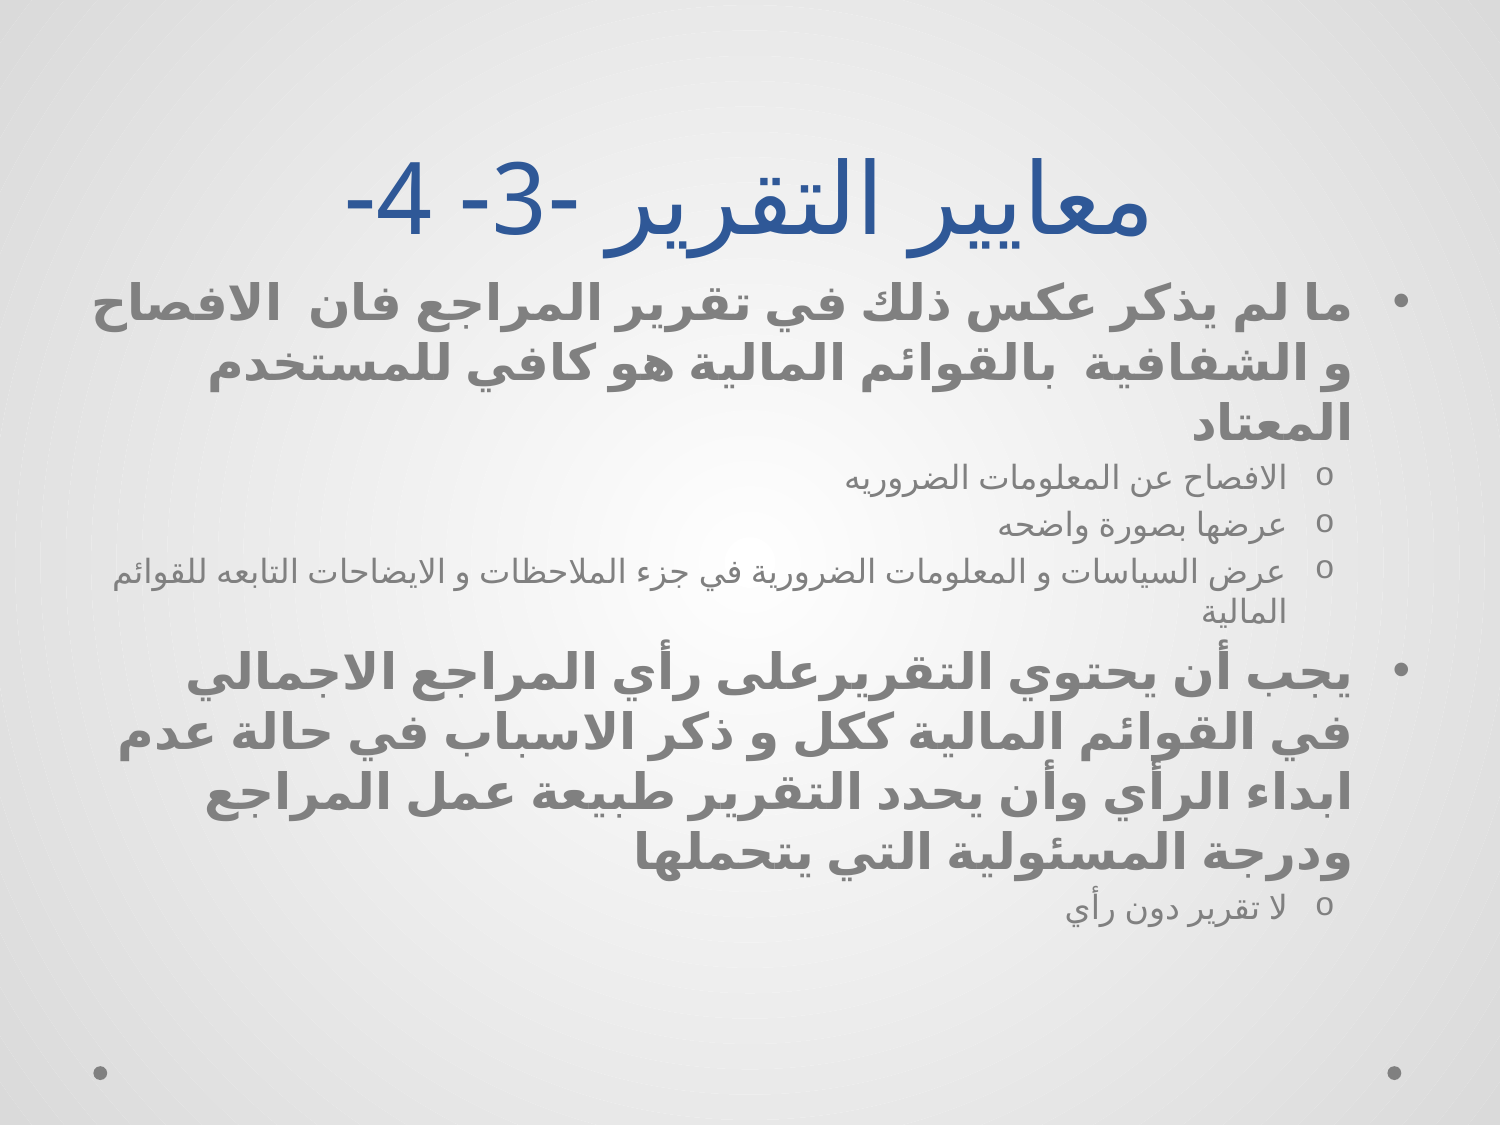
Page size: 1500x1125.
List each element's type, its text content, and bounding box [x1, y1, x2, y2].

title معايير التقرير -3- 4- [75, 0, 1425, 262]
list ما لم يذكر عكس ذلك في تقرير المراجع فان الافصاح و الشفافية بالقوائم المالية هو كافي للمستخدم المعتاد الافصاح عن المعلومات الضروريه عرضها بصورة واضحه عرض السياسات و المعلومات الضرورية في جزء الملاحظات و الايضاحات التابعه للقوائم المالية يجب أن يحتوي التقريرعلى رأي المراجع الاجمالي في القوائم المالية ككل و ذكر الاسباب في حالة عدم ابداء الرأي وأن يحدد التقرير طبيعة عمل المراجع ودرجة المسئولية التي يتحملها لا تقرير دون رأي [75, 262, 1425, 1005]
